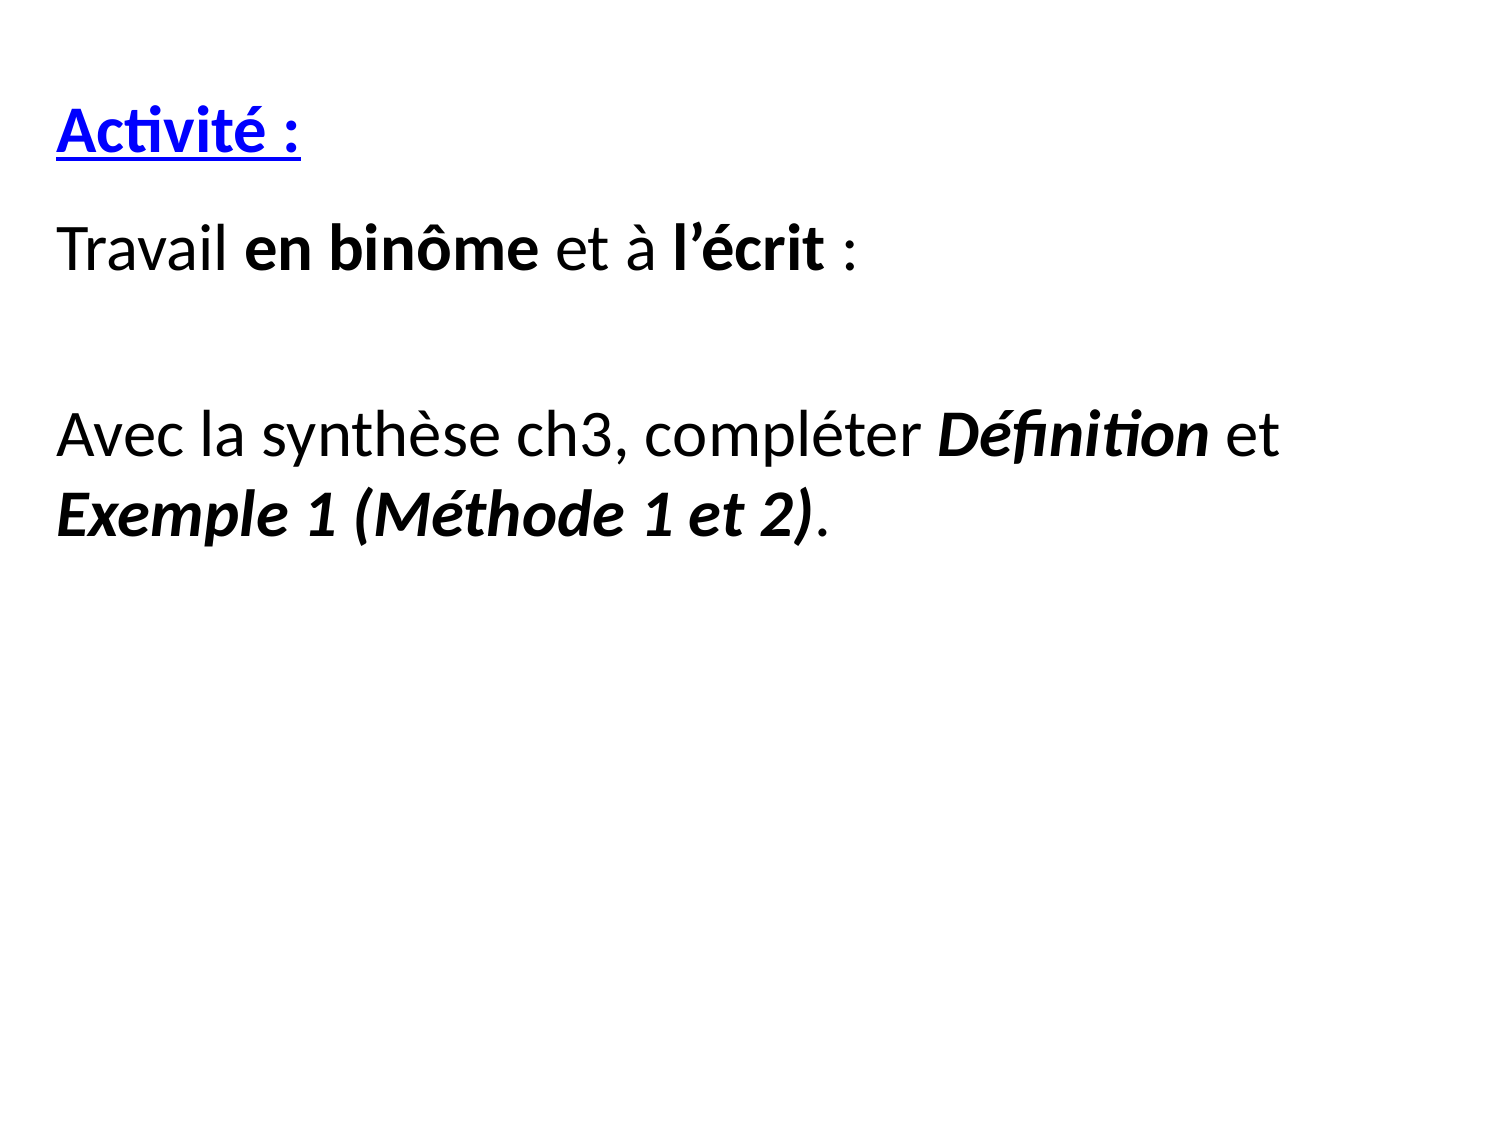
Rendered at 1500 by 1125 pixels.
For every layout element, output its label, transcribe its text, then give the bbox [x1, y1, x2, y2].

list Activité : Travail en binôme et à l’écrit : Avec la synthèse ch3, compléter Définition et Exemple 1 (Méthode 1 et 2). [41, 54, 1500, 1071]
